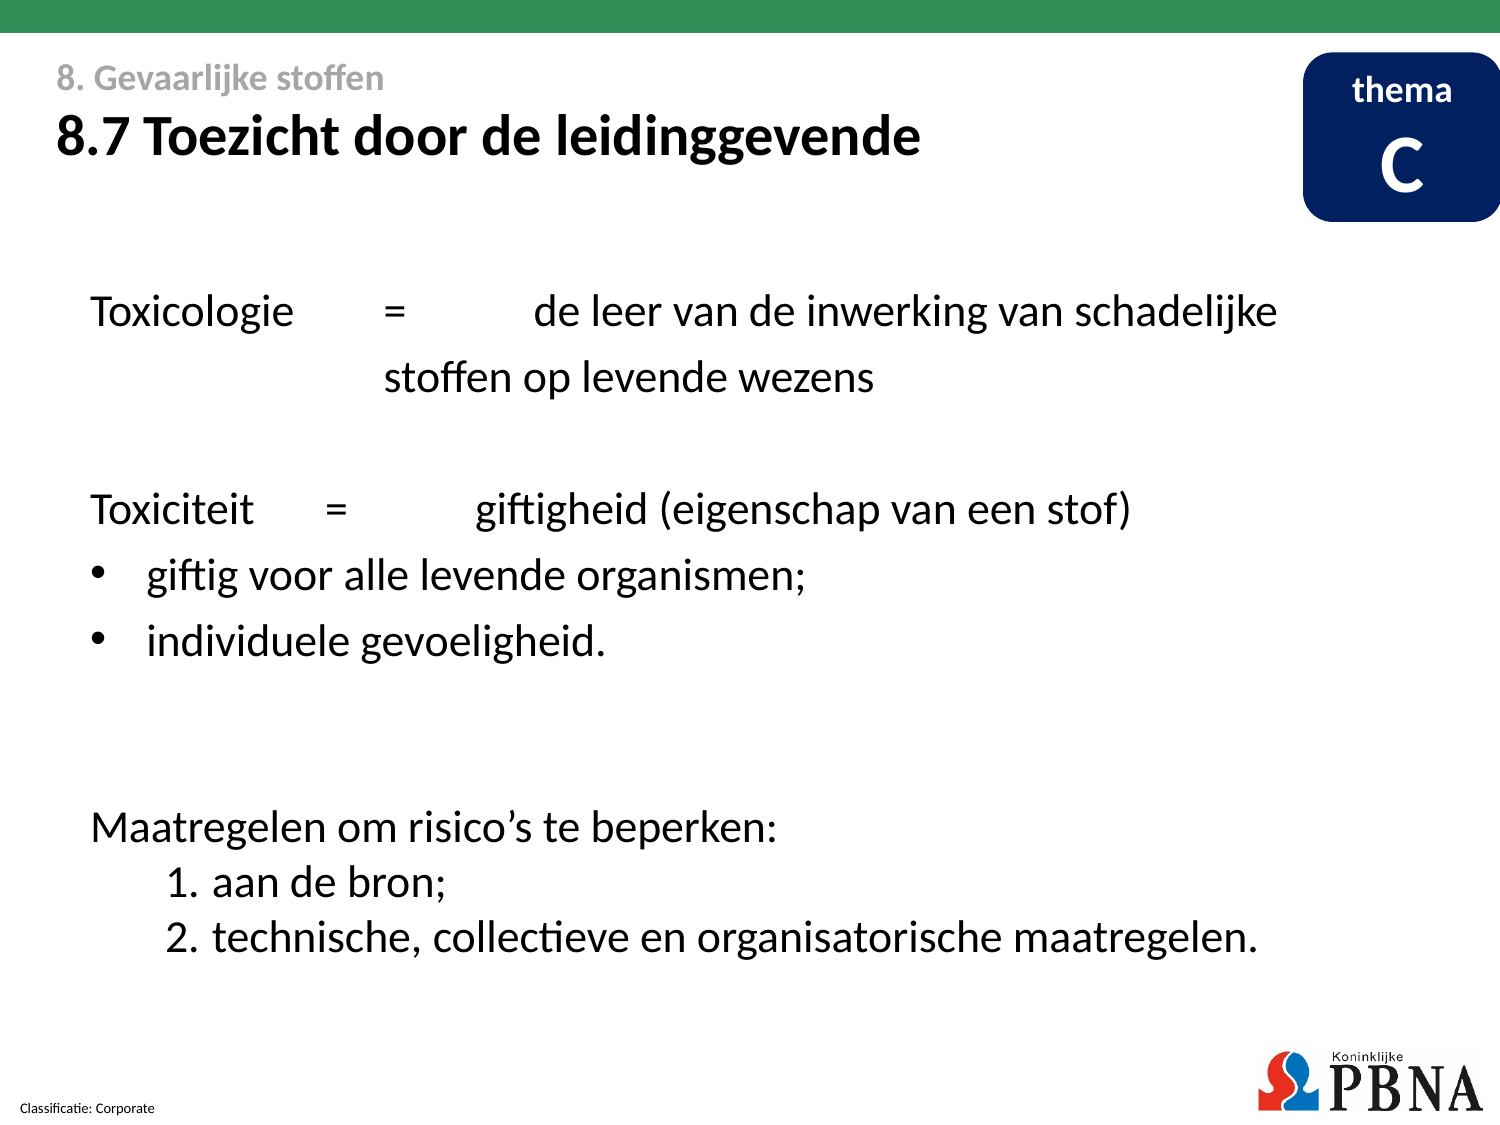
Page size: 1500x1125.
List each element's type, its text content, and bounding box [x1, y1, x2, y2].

text_box [374, 463, 1125, 525]
title 8. Gevaarlijke stoffen 8.7 Toezicht door de leidinggevende [41, 45, 1392, 233]
picture [1257, 1051, 1483, 1112]
list Toxicologie = de leer van de inwerking van schadelijke stoffen op levende wezens Toxiciteit = giftigheid (eigenschap van een stof) giftig voor alle levende organismen; individuele gevoeligheid. Maatregelen om risico’s te beperken: aan de bron; technische, collectieve en organisatorische maatregelen. [75, 262, 1425, 1047]
text_box thema C [1303, 52, 1500, 222]
text_box [0, 0, 1500, 33]
